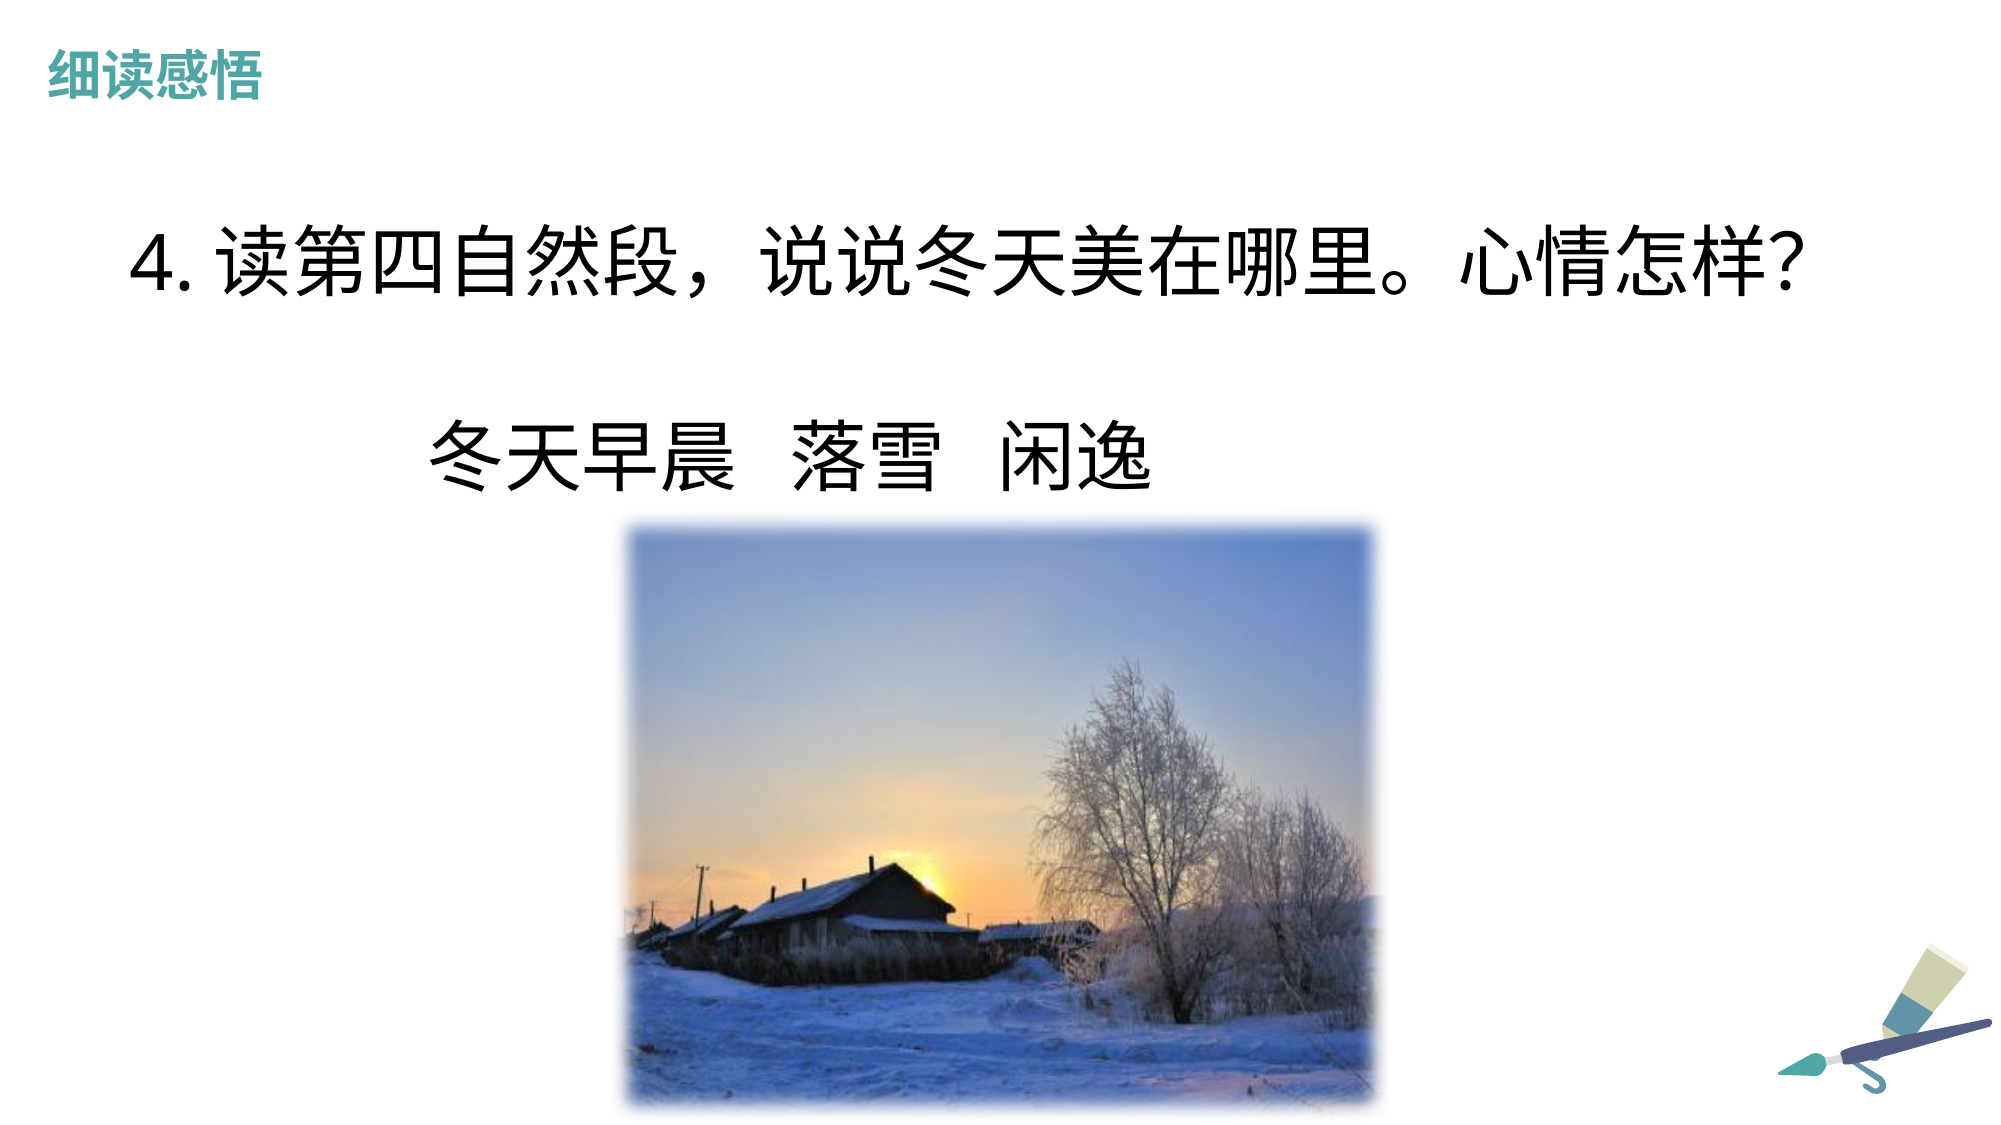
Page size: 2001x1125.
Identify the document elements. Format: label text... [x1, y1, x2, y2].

picture [610, 509, 1390, 1122]
text_box 4.读第四自然段，说说冬天美在哪里。心情怎样？ [109, 203, 1891, 317]
text_box 冬天早晨 落雪 闲逸 [411, 400, 1524, 509]
text_box 细读感悟 [32, 33, 347, 114]
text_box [1811, 945, 1974, 1125]
